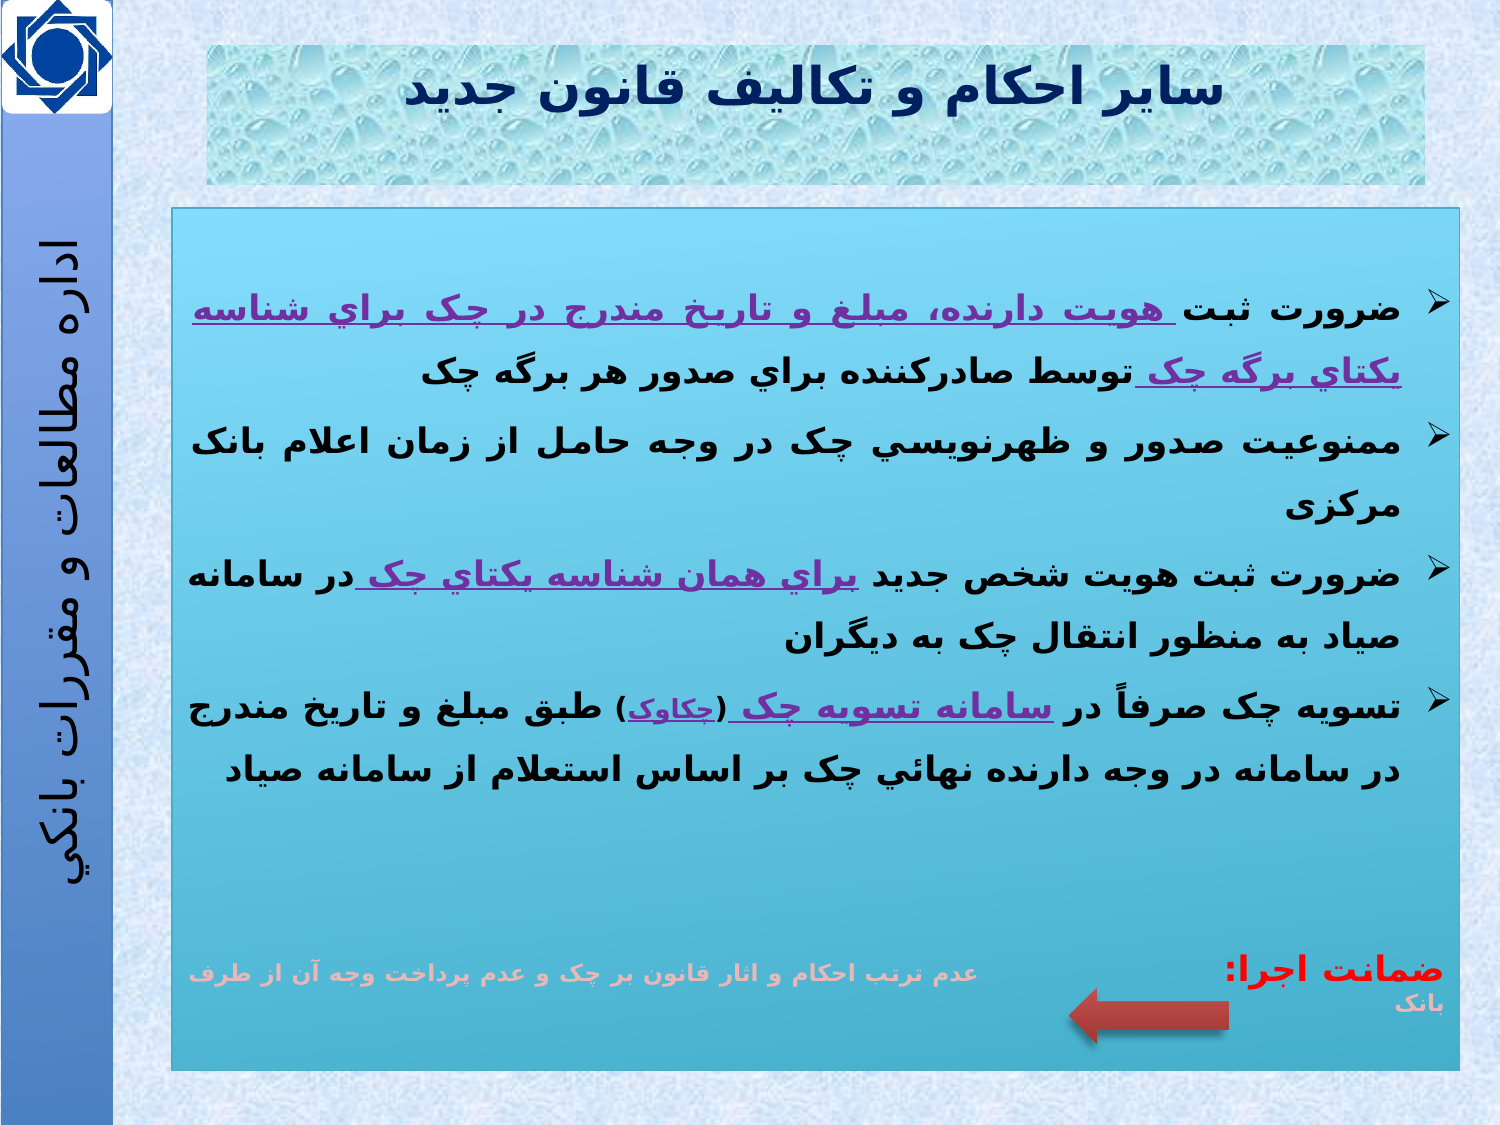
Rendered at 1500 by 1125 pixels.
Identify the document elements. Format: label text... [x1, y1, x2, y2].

title ساير احکام و تکاليف قانون جديد [206, 45, 1425, 185]
list ضرورت ثبت هويت دارنده، مبلغ و تاريخ مندرج در چک براي شناسه يکتاي برگه چک توسط صادرکننده براي صدور هر برگه چک ممنوعيت صدور و ظهرنويسي چک در وجه حامل از زمان اعلام بانک مرکزی ضرورت ثبت هويت شخص جديد براي همان شناسه يکتاي چک در سامانه صياد به منظور انتقال چک به ديگران تسويه چک صرفاً در سامانه تسويه چک (چکاوک) طبق مبلغ و تاريخ مندرج در سامانه در وجه دارنده نهائي چک بر اساس استعلام از سامانه صياد ضمانت اجرا: عدم ترتب احکام و اثار قانون بر چک و عدم پرداخت وجه آن از طرف بانک [171, 207, 1460, 1071]
text_box [1068, 987, 1230, 1044]
picture [0, 0, 1500, 1125]
